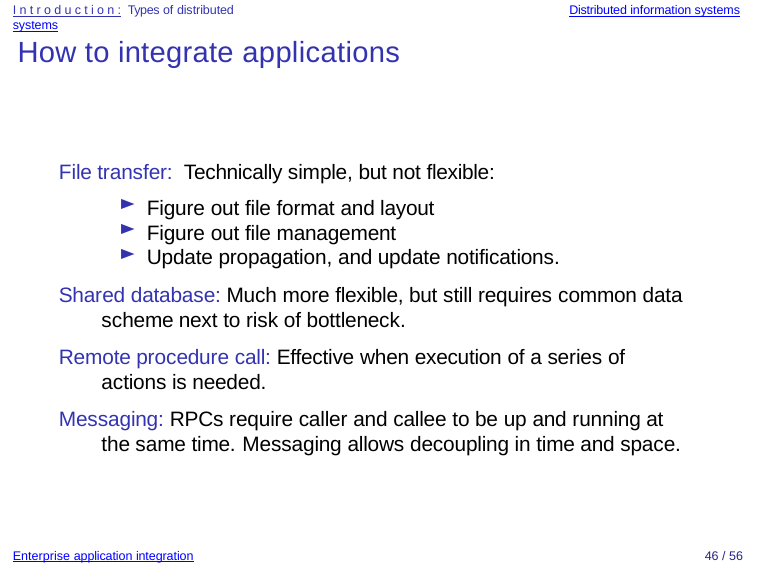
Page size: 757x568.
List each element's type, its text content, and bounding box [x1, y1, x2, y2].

text_box Enterprise application integration [10, 546, 197, 563]
text_box Introduction: Types of distributed systems [10, 0, 247, 33]
slide_number 46 / 56 [698, 546, 745, 568]
text_box File transfer: Technically simple, but not flexible: Figure out file format and layout Figure out file management Update propagation, and update notifications. Shared database: Much more flexible, but still requires common data scheme next to risk of bottleneck. Remote procedure call: Effective when execution of a series of actions is needed. Messaging: RPCs require caller and callee to be up and running at the same time. Messaging allows decoupling in time and space. [52, 146, 702, 456]
text_box Distributed information systems [567, 0, 745, 18]
text_box How to integrate applications [15, 30, 403, 69]
